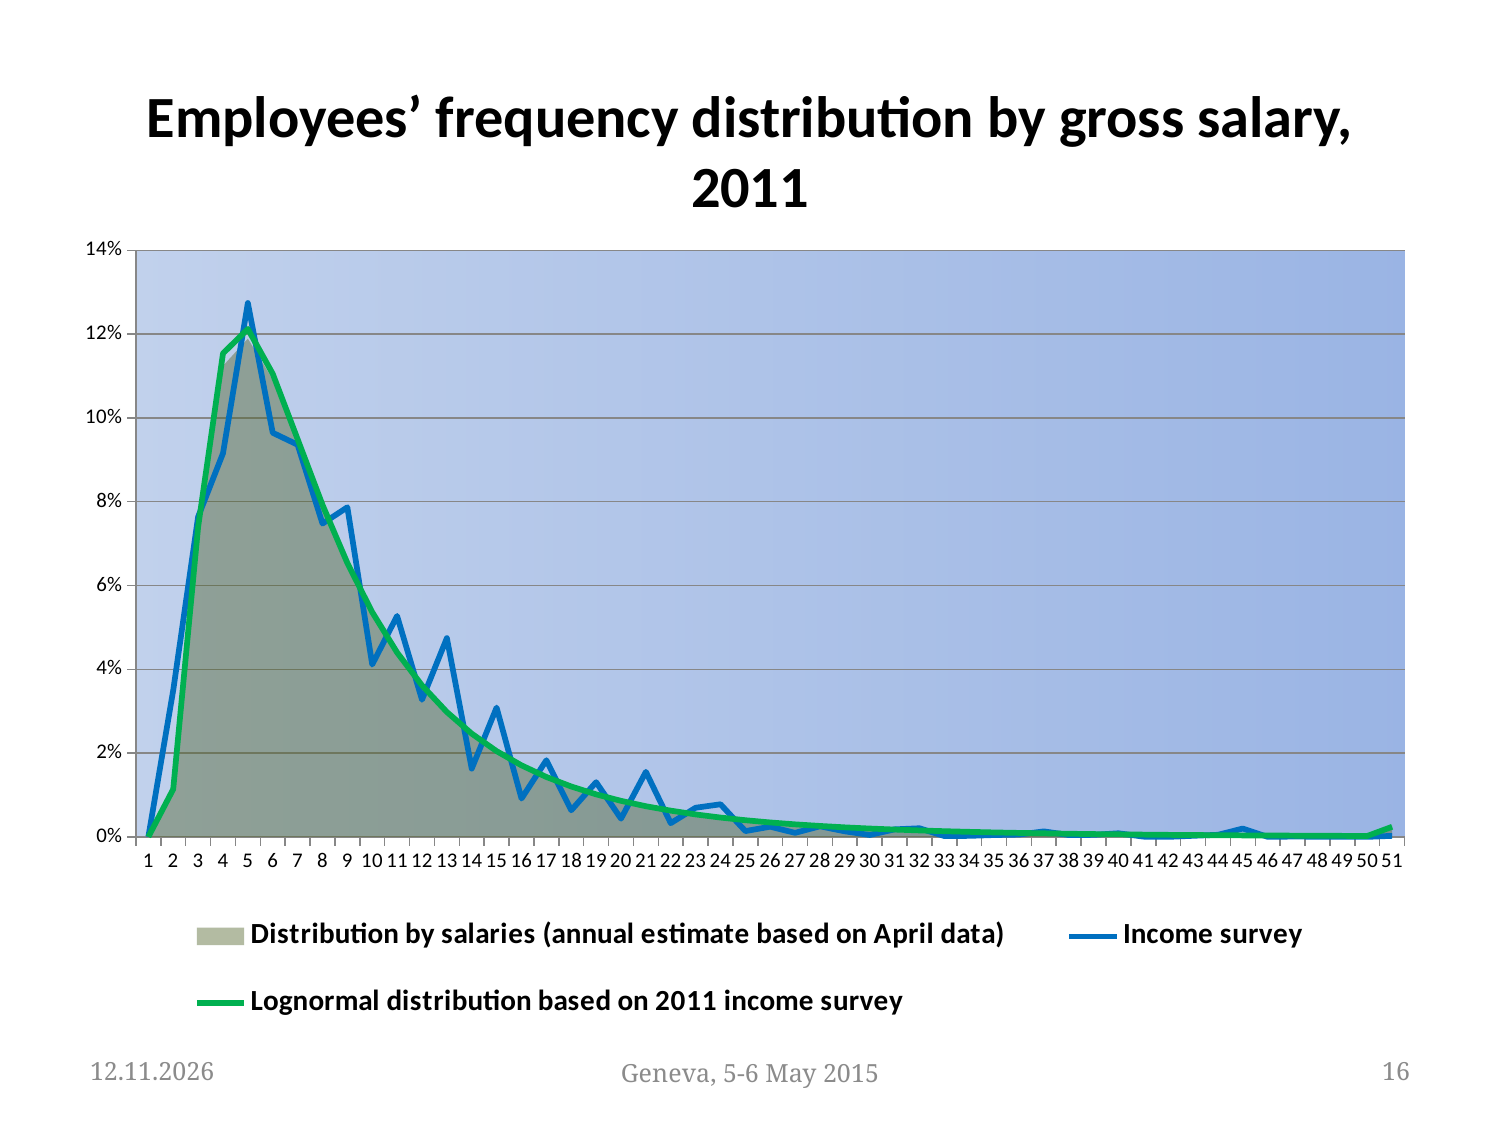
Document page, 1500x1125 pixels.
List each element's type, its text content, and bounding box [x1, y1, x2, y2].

slide_number 16 [1074, 1042, 1425, 1103]
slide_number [75, 1043, 425, 1103]
title Employees’ frequency distribution by gross salary, 2011 [75, 66, 1425, 231]
footer Geneva, 5-6 May 2015 [512, 1044, 988, 1103]
chart [74, 231, 1426, 1036]
